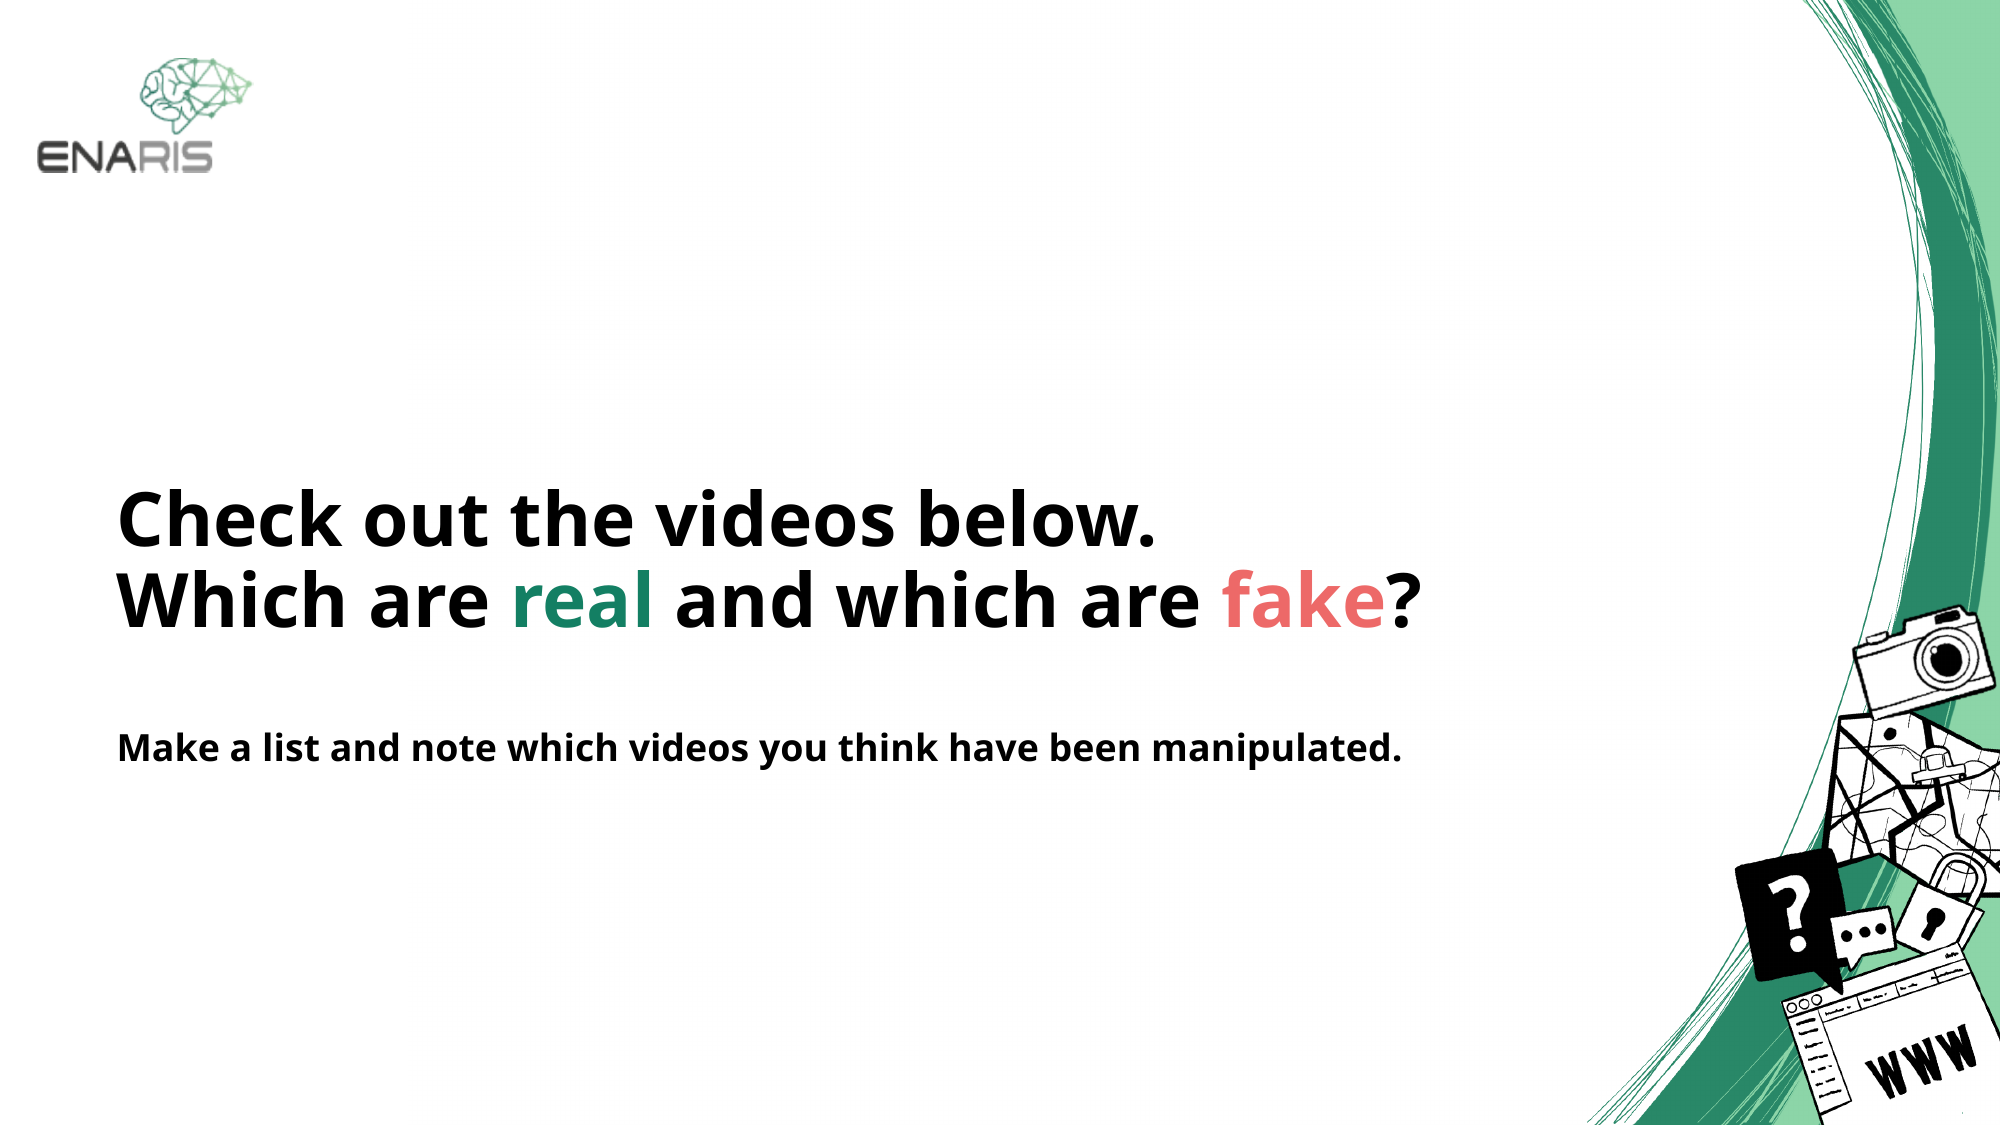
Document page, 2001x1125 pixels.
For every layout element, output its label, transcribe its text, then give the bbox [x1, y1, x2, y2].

picture [37, 58, 254, 173]
title Check out the videos below. Which are real and which are fake? [101, 453, 1711, 640]
text_box Make a list and note which videos you think have been manipulated. [101, 640, 1711, 859]
picture [408, 0, 2000, 1125]
